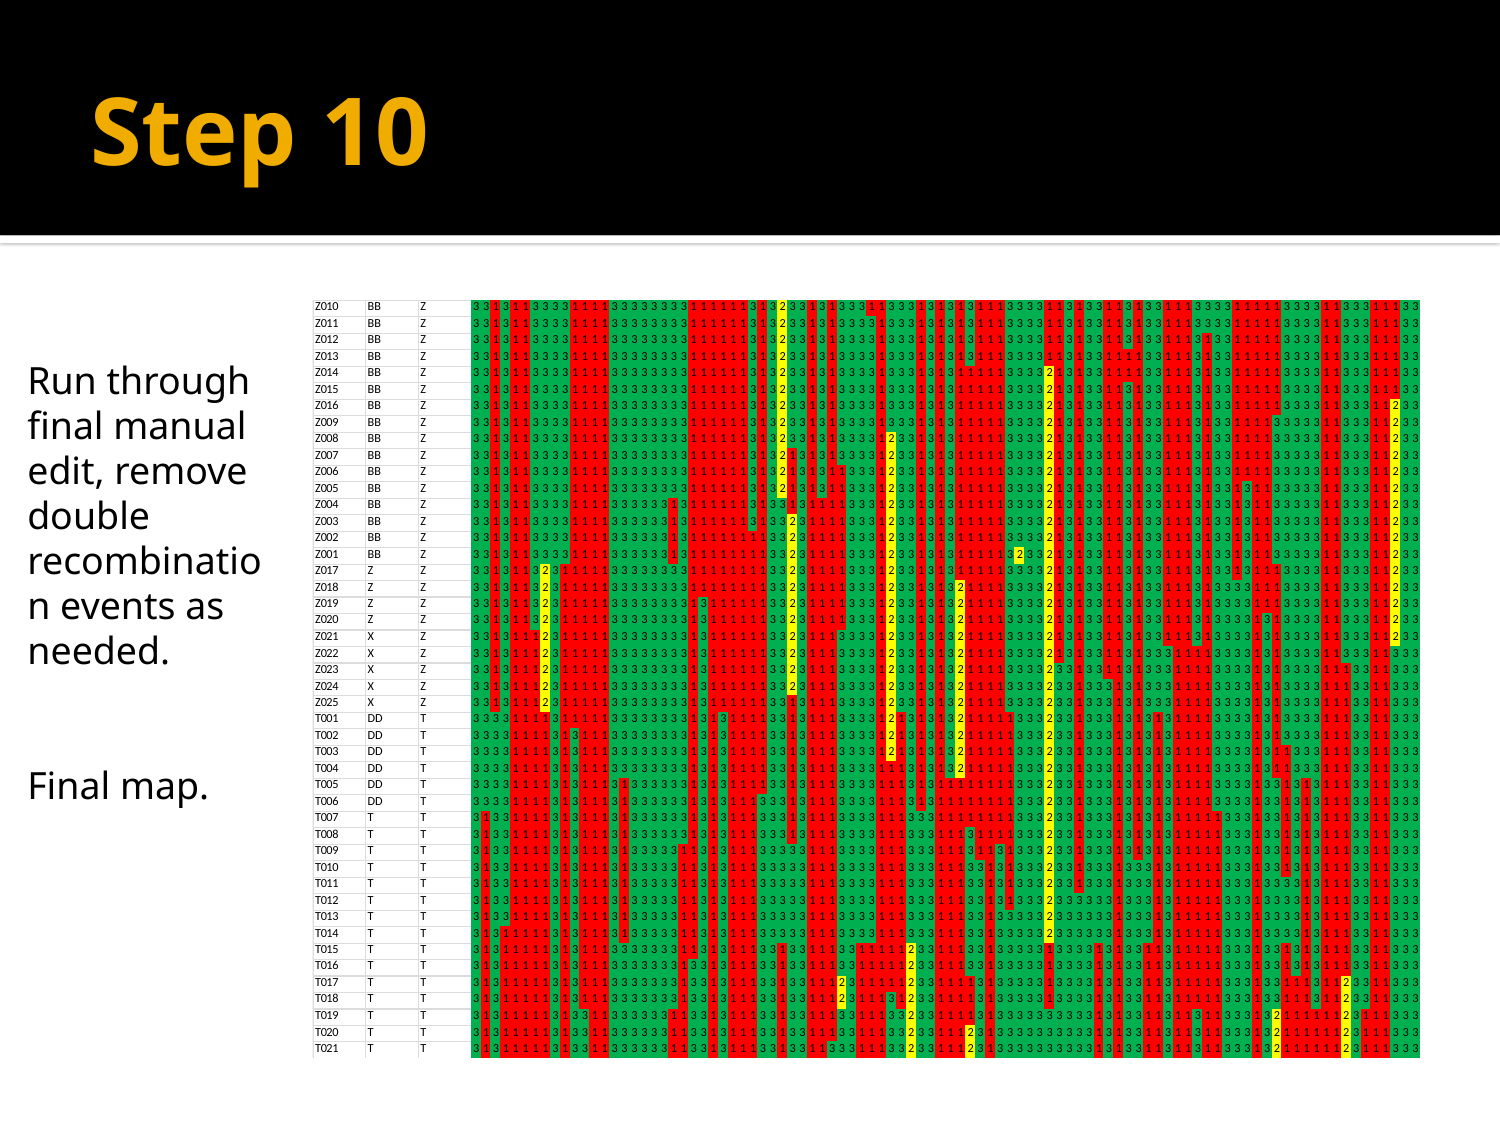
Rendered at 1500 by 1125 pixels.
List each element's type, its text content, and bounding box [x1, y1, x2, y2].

text_box Run through final manual edit, remove double recombination events as needed. Final map. [12, 349, 300, 815]
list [312, 299, 1421, 1059]
title Step 10 [75, 25, 1425, 231]
